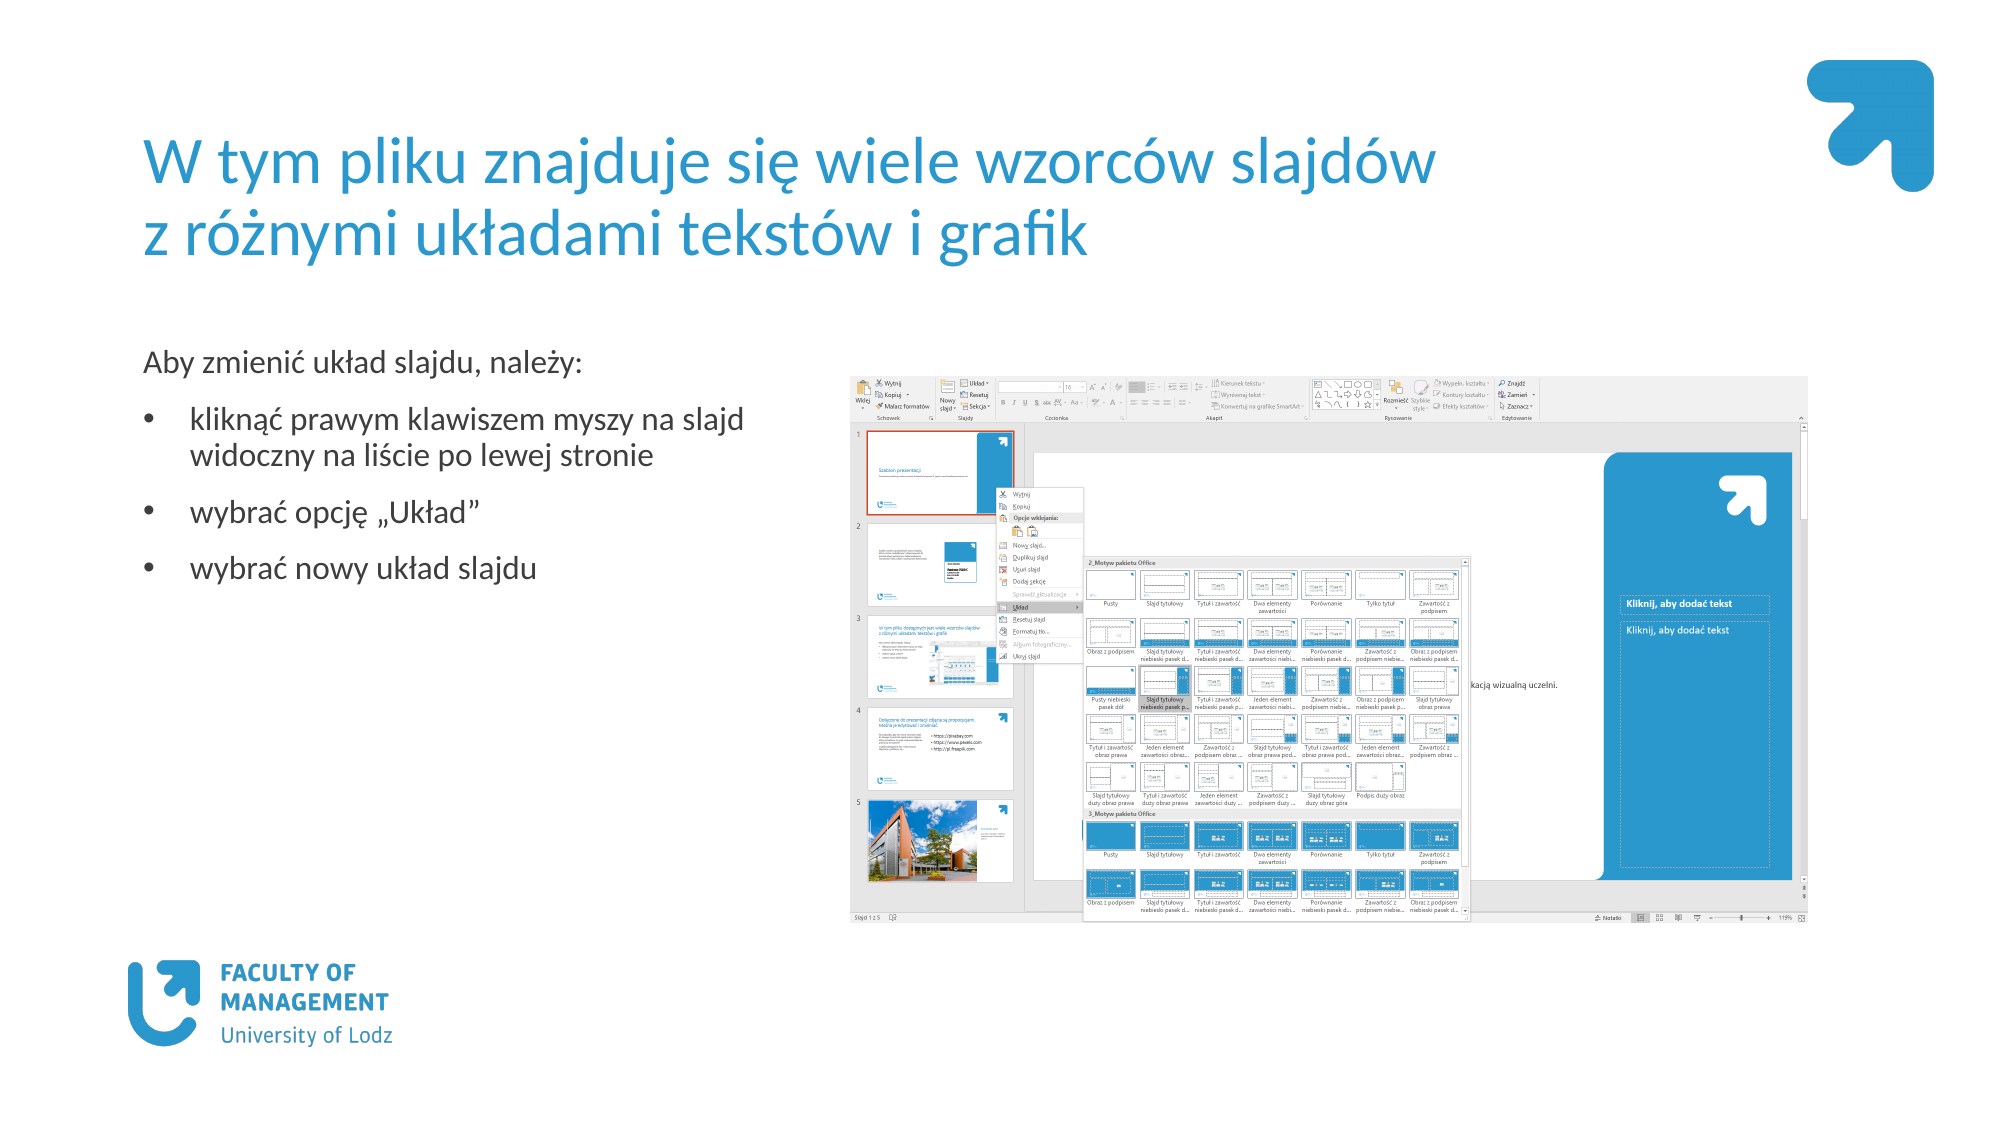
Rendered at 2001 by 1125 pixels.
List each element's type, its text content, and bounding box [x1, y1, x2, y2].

title W tym pliku znajduje się wiele wzorców slajdów z różnymi układami tekstów i grafik [128, 59, 1808, 278]
list Aby zmienić układ slajdu, należy: kliknąć prawym klawiszem myszy na slajd widoczny na liście po lewej stronie wybrać opcję „Układ” wybrać nowy układ slajdu [128, 337, 783, 963]
picture [128, 963, 392, 1047]
picture [850, 376, 1808, 923]
picture [1808, 60, 1934, 192]
